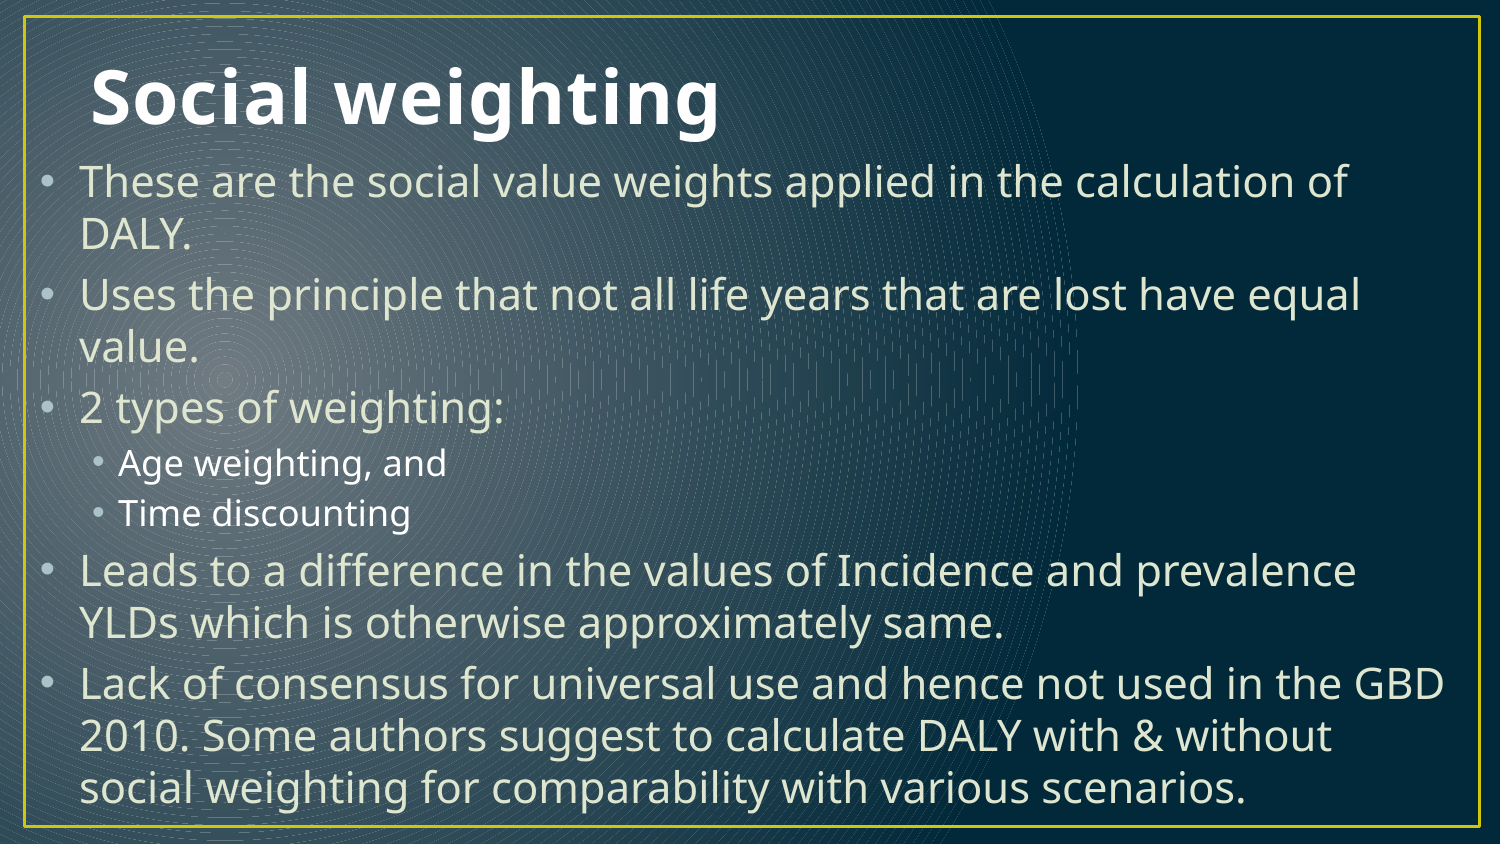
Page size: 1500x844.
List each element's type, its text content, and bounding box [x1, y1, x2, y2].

title Social weighting [75, 33, 1425, 146]
list These are the social value weights applied in the calculation of DALY. Uses the principle that not all life years that are lost have equal value. 2 types of weighting: Age weighting, and Time discounting Leads to a difference in the values of Incidence and prevalence YLDs which is otherwise approximately same. Lack of consensus for universal use and hence not used in the GBD 2010. Some authors suggest to calculate DALY with & without social weighting for comparability with various scenarios. [24, 146, 1475, 822]
